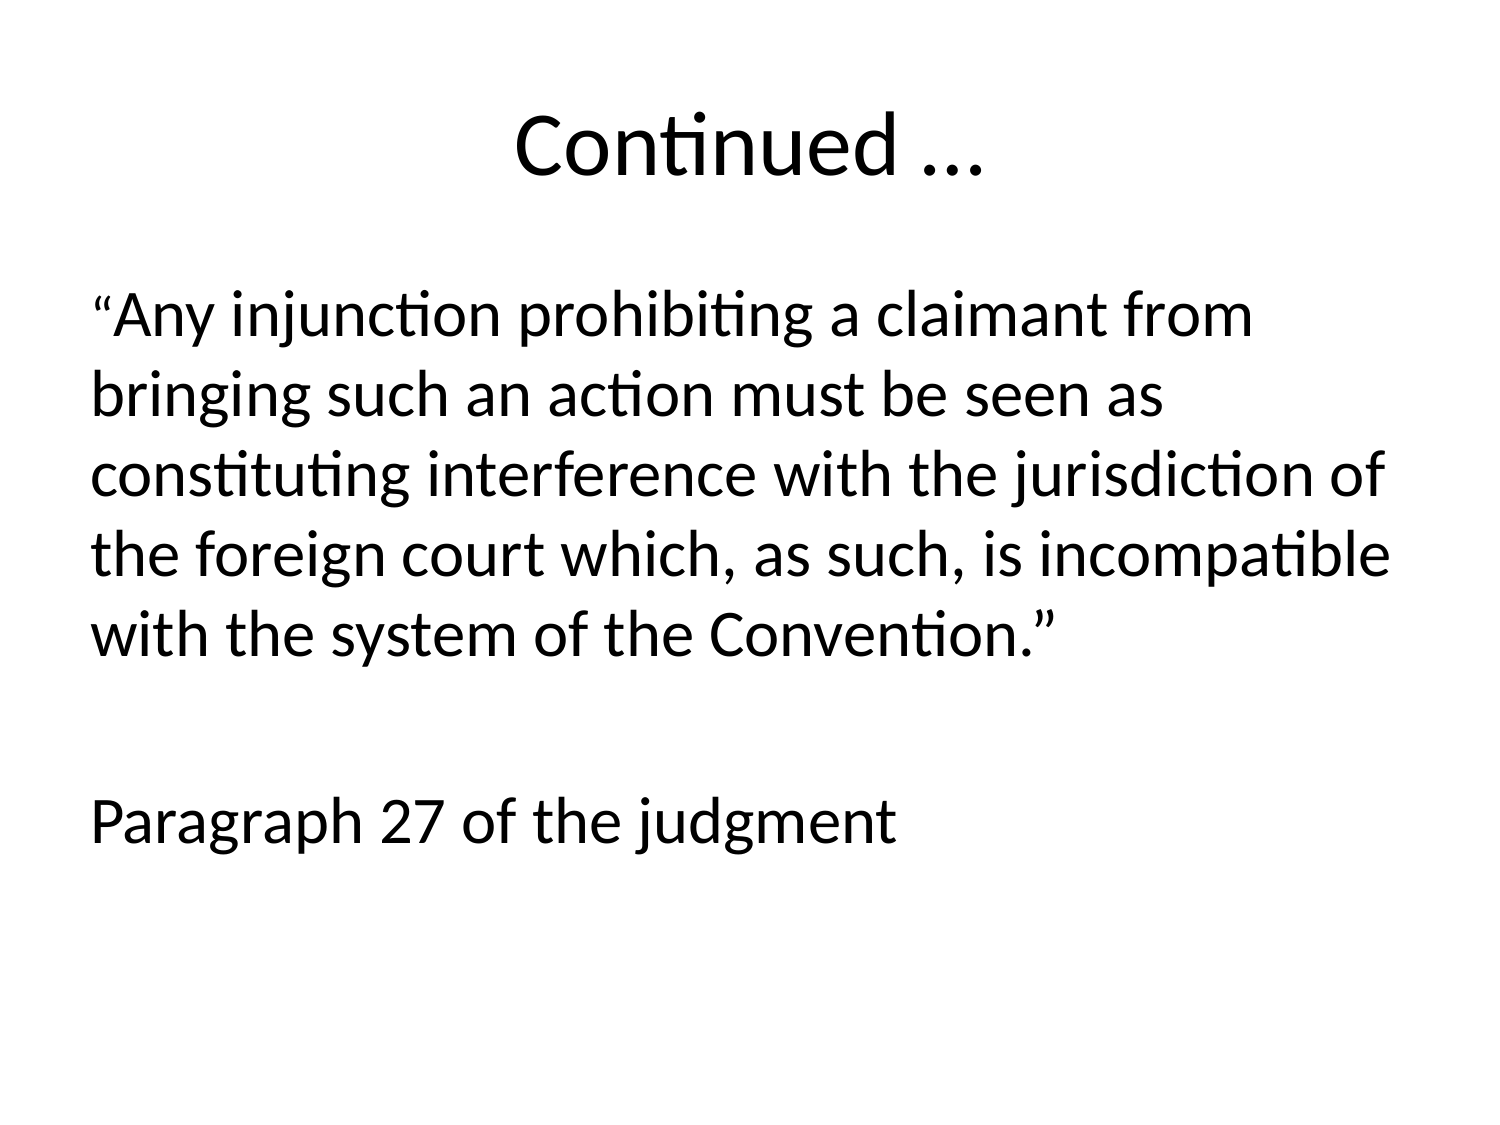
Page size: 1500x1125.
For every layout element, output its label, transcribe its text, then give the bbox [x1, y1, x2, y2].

list “Any injunction prohibiting a claimant from bringing such an action must be seen as constituting interference with the jurisdiction of the foreign court which, as such, is incompatible with the system of the Convention.” Paragraph 27 of the judgment [75, 262, 1425, 1005]
title Continued … [75, 45, 1425, 233]
